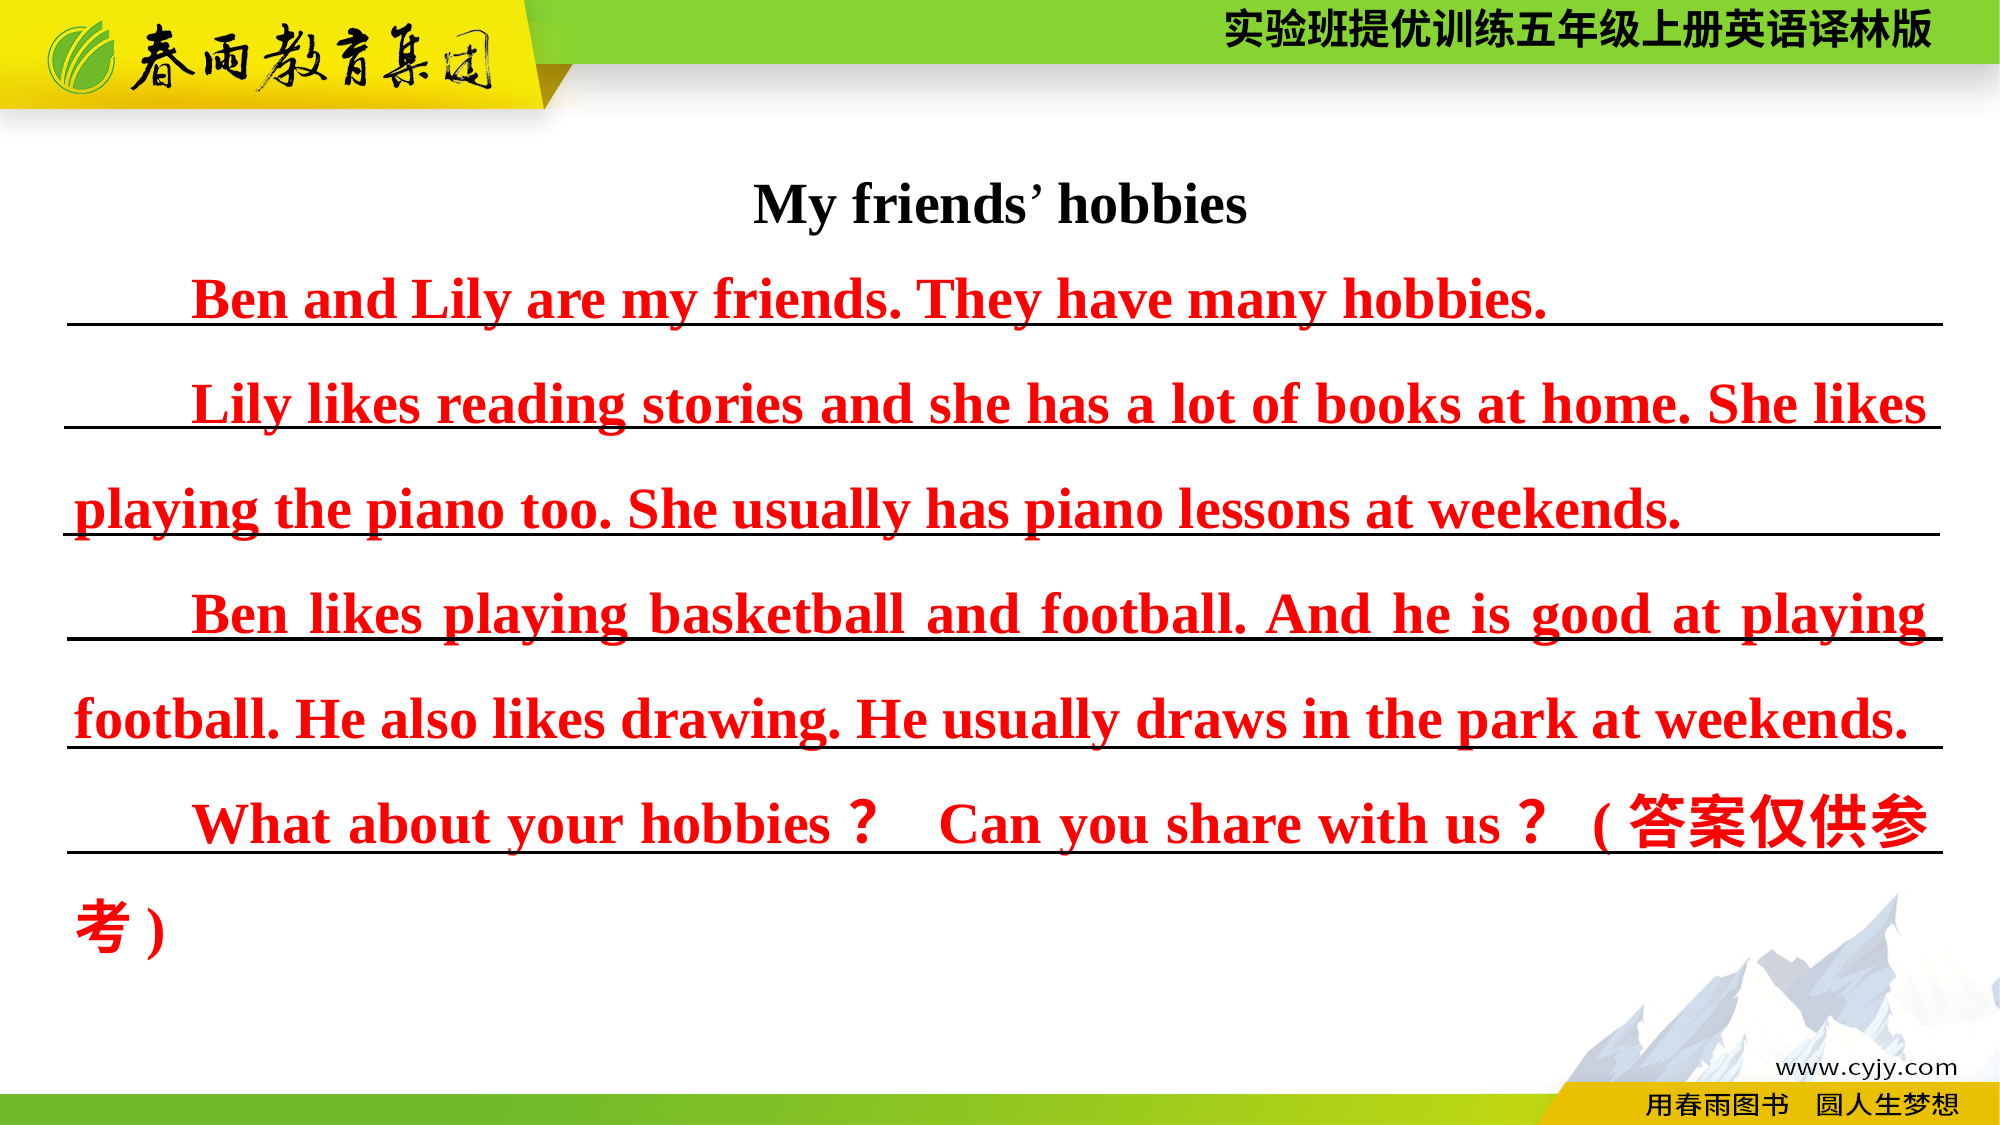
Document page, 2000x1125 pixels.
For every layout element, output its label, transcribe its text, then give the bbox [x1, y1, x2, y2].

text_box Ben and Lily are my friends. They have many hobbies. Lily likes reading stories and she has a lot of books at home. She likes playing the piano too. She usually has piano lessons at weekends. Ben likes playing basketball and football. And he is good at playing football. He also likes drawing. He usually draws in the park at weekends. What about your hobbies？ Can you share with us？(答案仅供参考) [59, 217, 1944, 968]
list My friends’ hobbies [59, 122, 1944, 217]
picture [0, 0, 2000, 1125]
